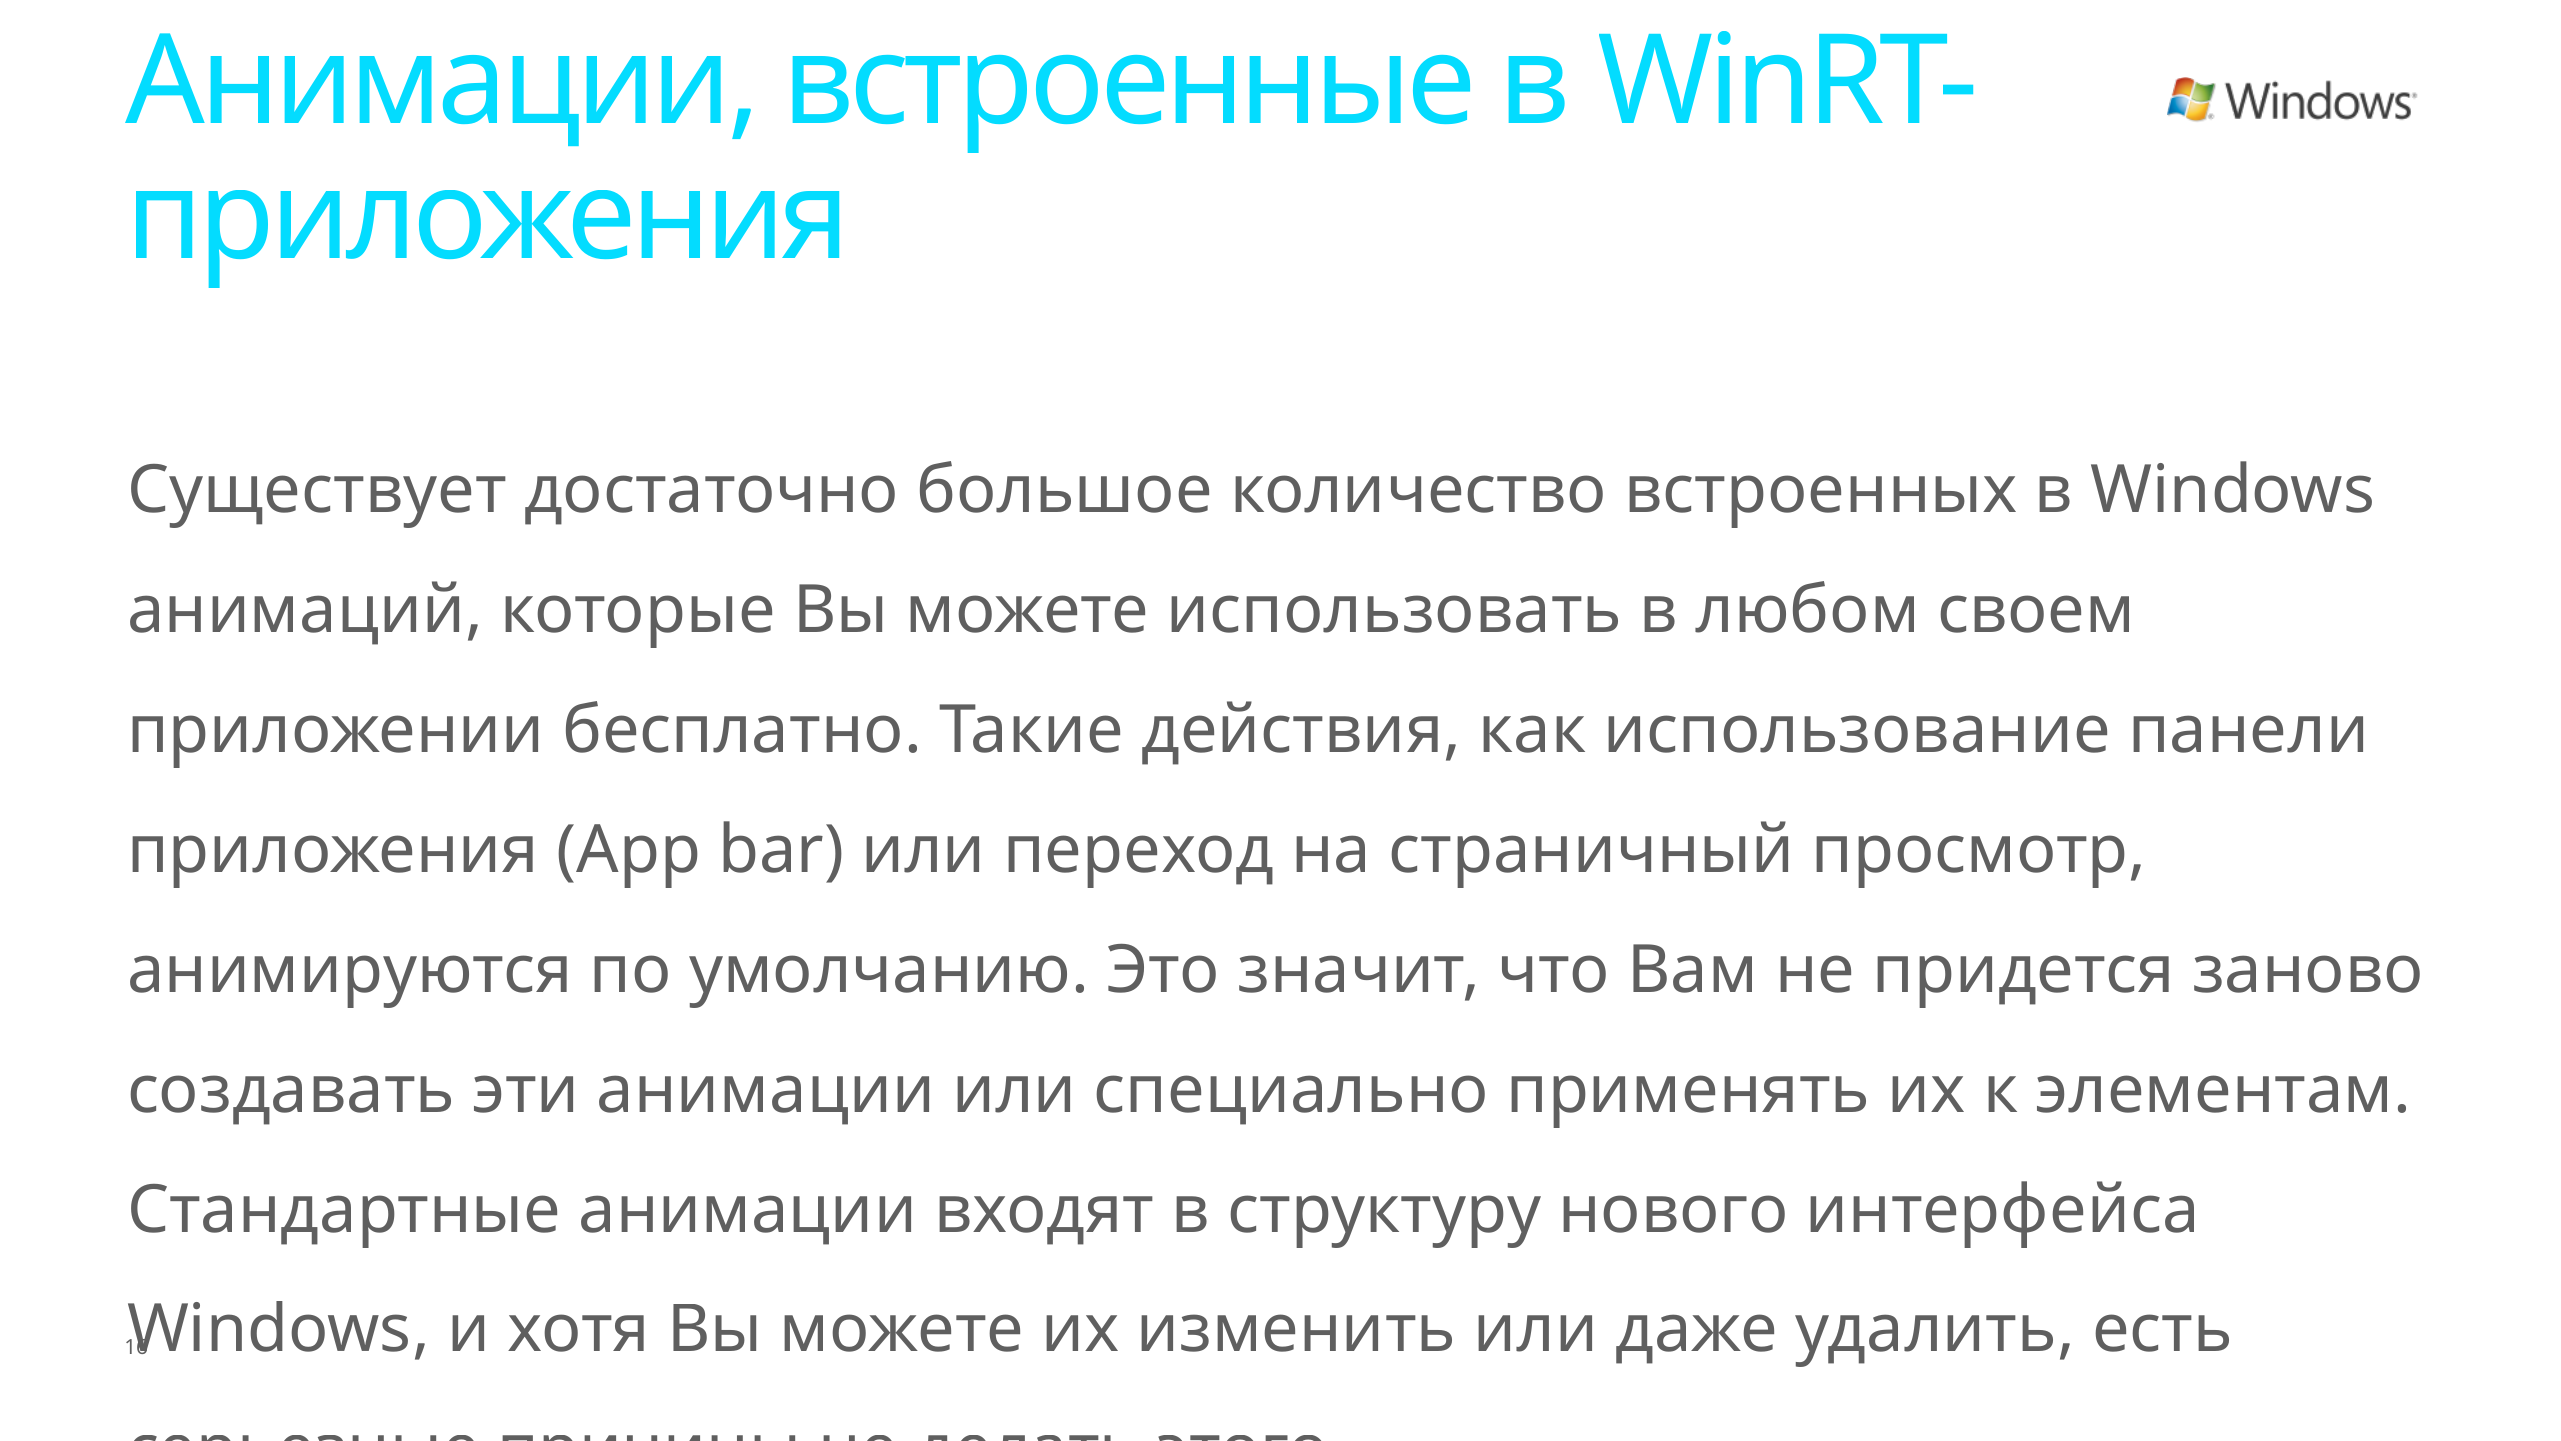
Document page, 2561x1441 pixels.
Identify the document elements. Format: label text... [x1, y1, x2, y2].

title Анимации, встроенные в WinRT-приложения [125, 48, 2468, 286]
list Существует достаточно большое количество встроенных в Windows анимаций, которые Вы можете использовать в любом своем приложении бесплатно. Такие действия, как использование панели приложения (App bar) или переход на страничный просмотр, анимируются по умолчанию. Это значит, что Вам не придется заново создавать эти анимации или специально применять их к элементам. Стандартные анимации входят в структуру нового интерфейса Windows, и хотя Вы можете их изменить или даже удалить, есть серьезные причины не делать этого. [127, 405, 2470, 1376]
